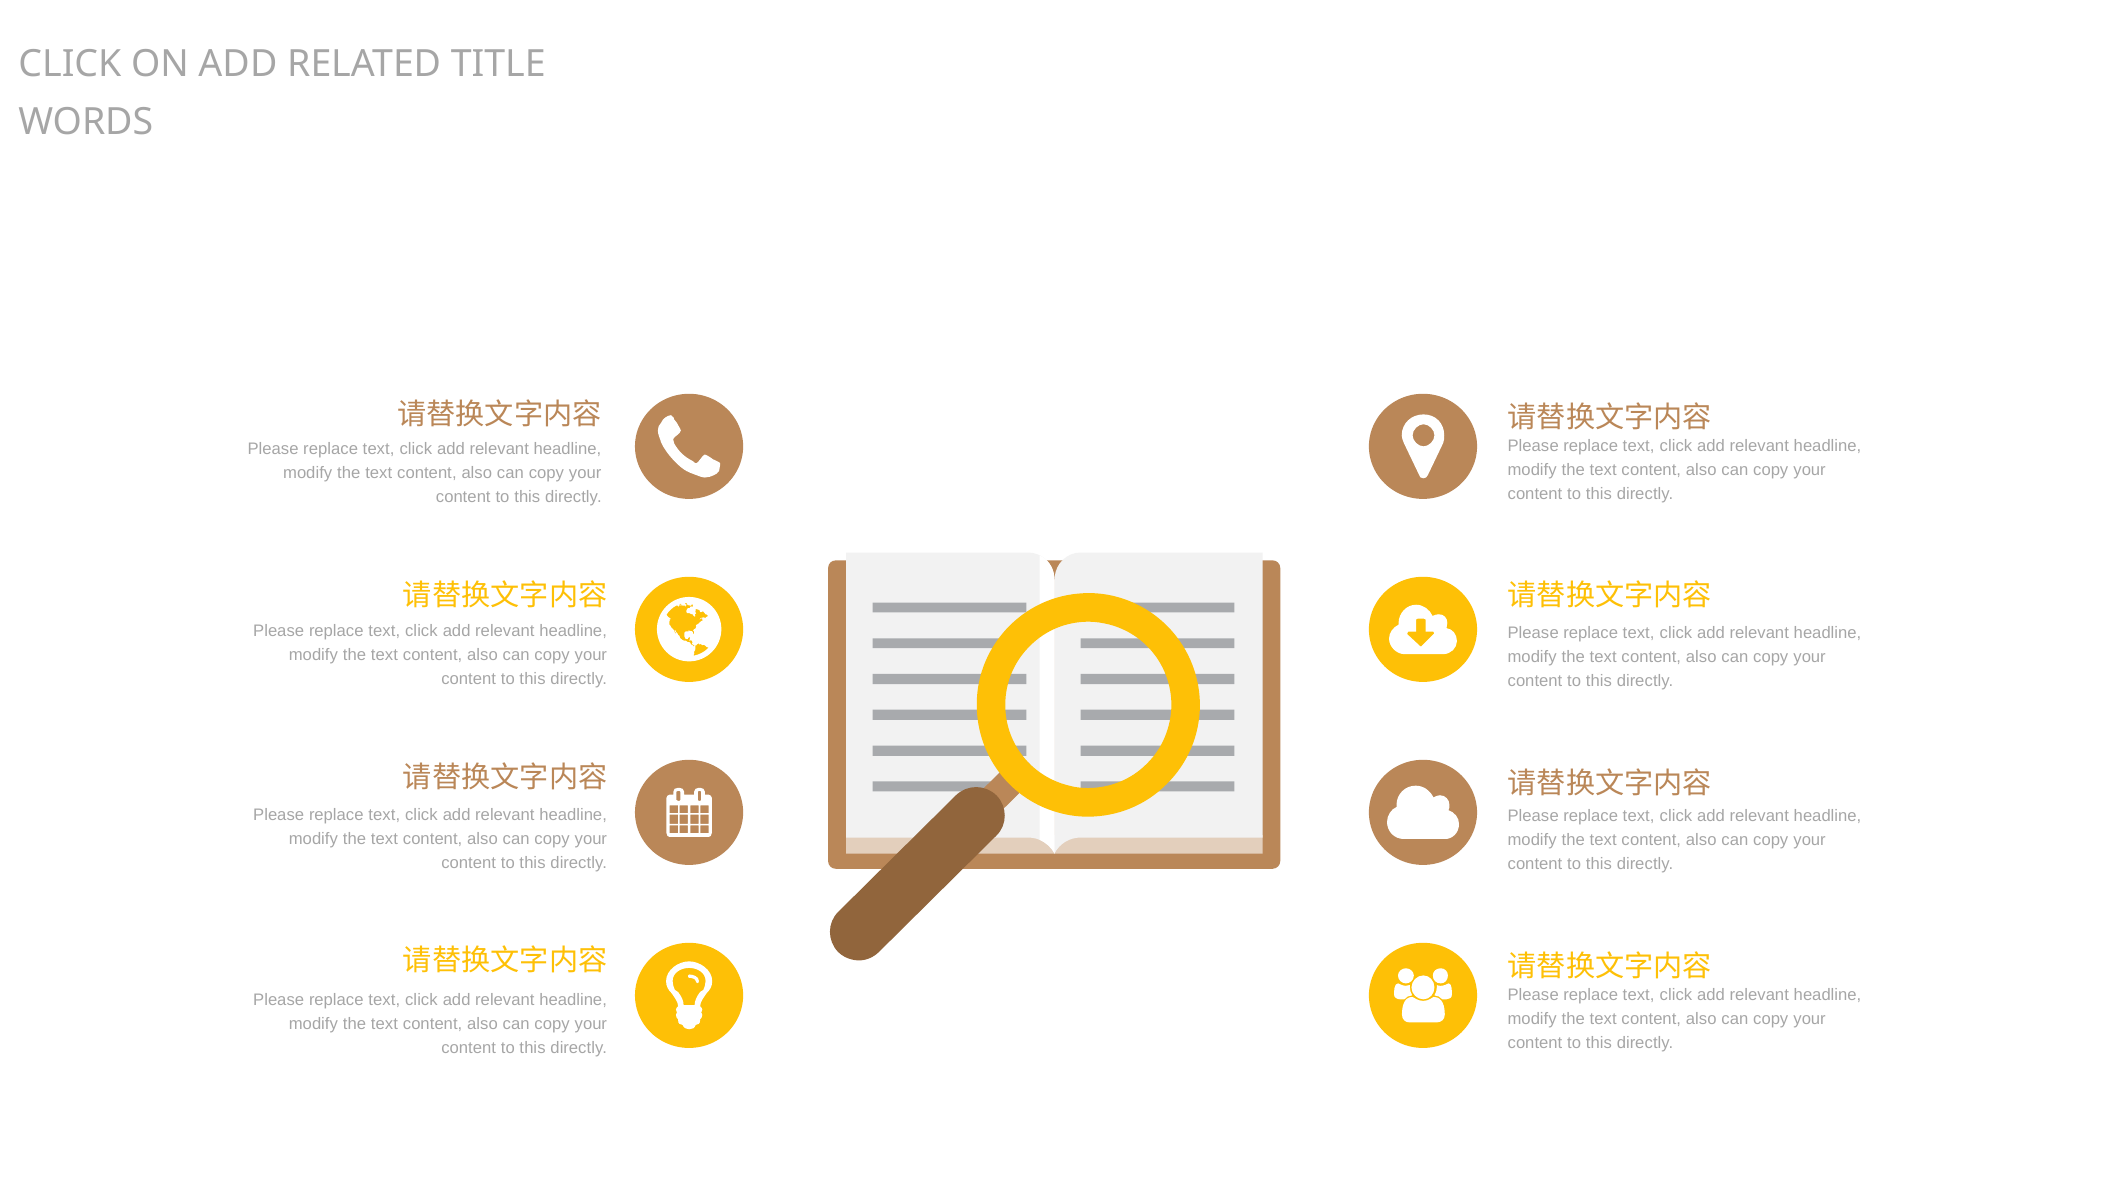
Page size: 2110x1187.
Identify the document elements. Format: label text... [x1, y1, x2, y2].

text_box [1507, 390, 1864, 504]
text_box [1368, 942, 1478, 1048]
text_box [251, 568, 608, 689]
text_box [246, 388, 602, 507]
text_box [827, 552, 1281, 963]
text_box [1368, 576, 1478, 682]
text_box CLICK ON ADD RELATED TITLE WORDS [3, 18, 595, 150]
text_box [1507, 939, 1864, 1053]
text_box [1368, 393, 1478, 499]
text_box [634, 759, 744, 865]
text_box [634, 393, 744, 499]
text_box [634, 576, 744, 682]
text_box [1507, 756, 1864, 874]
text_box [1368, 759, 1478, 865]
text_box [251, 750, 608, 873]
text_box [251, 934, 608, 1058]
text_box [634, 942, 744, 1048]
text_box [1507, 569, 1864, 691]
